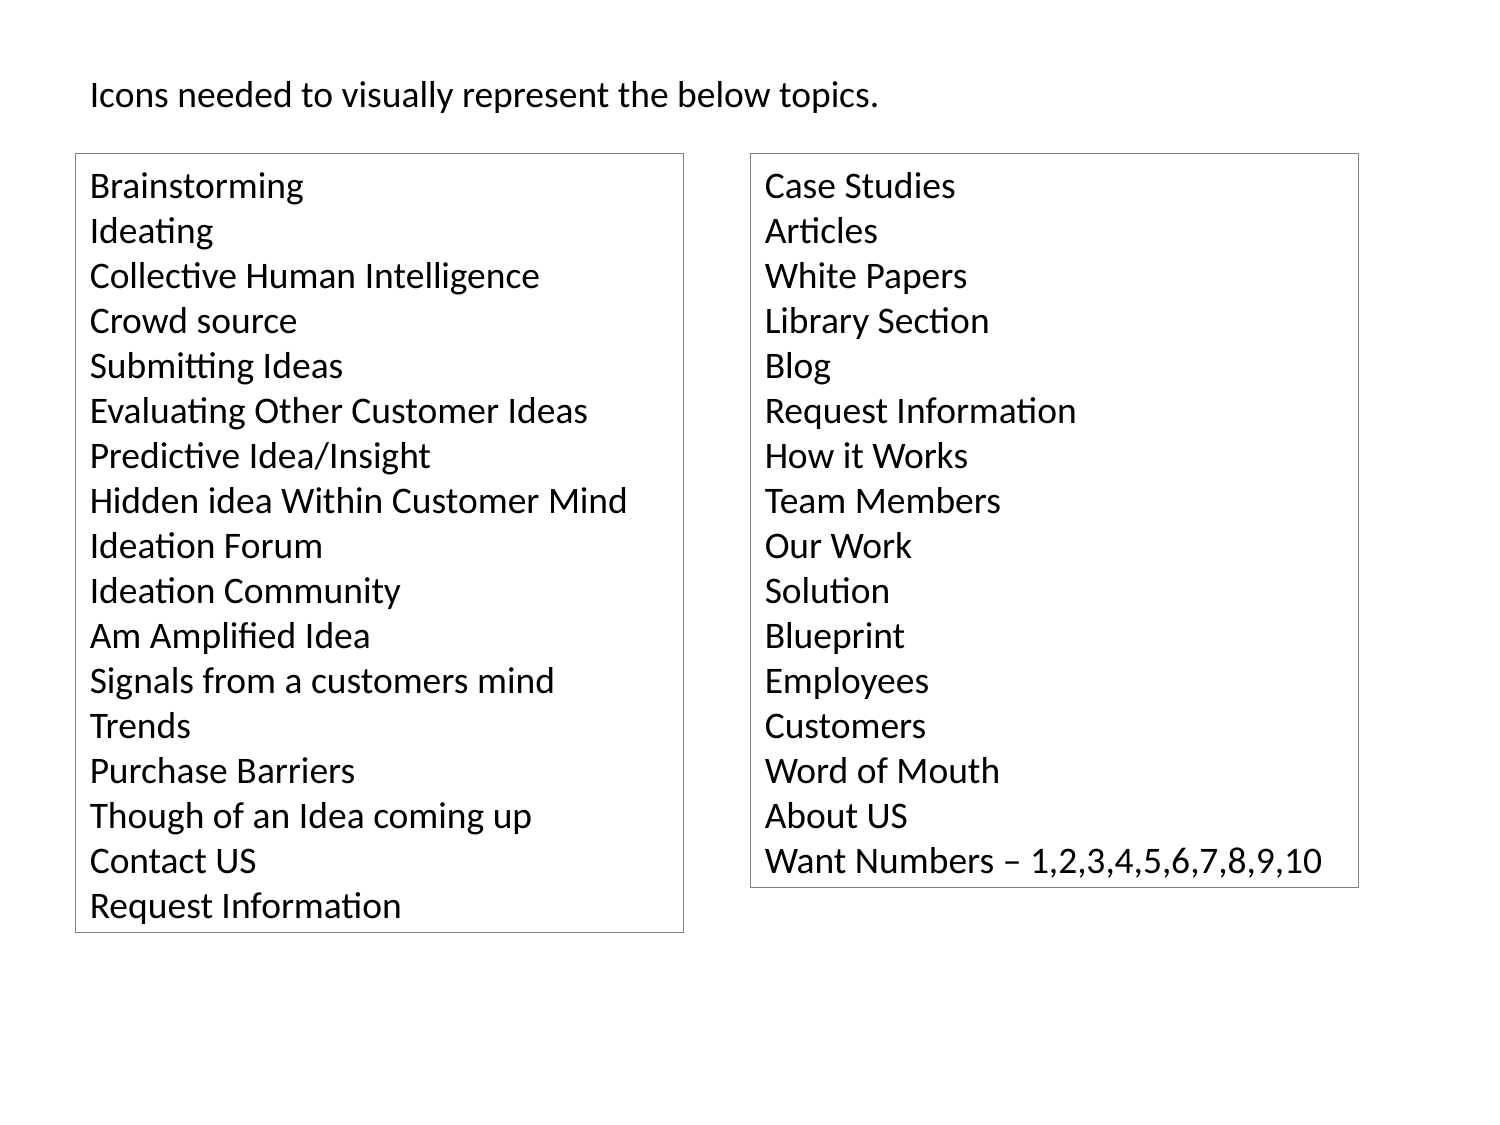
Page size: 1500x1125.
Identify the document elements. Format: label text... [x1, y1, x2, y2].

text_box Brainstorming Ideating Collective Human Intelligence Crowd source Submitting Ideas Evaluating Other Customer Ideas Predictive Idea/Insight Hidden idea Within Customer Mind Ideation Forum Ideation Community Am Amplified Idea Signals from a customers mind Trends Purchase Barriers Though of an Idea coming up Contact US Request Information [75, 153, 684, 933]
text_box Case Studies Articles White Papers Library Section Blog Request Information How it Works Team Members Our Work Solution Blueprint Employees Customers Word of Mouth About US Want Numbers – 1,2,3,4,5,6,7,8,9,10 [750, 153, 1359, 888]
text_box Icons needed to visually represent the below topics. [74, 62, 1425, 123]
